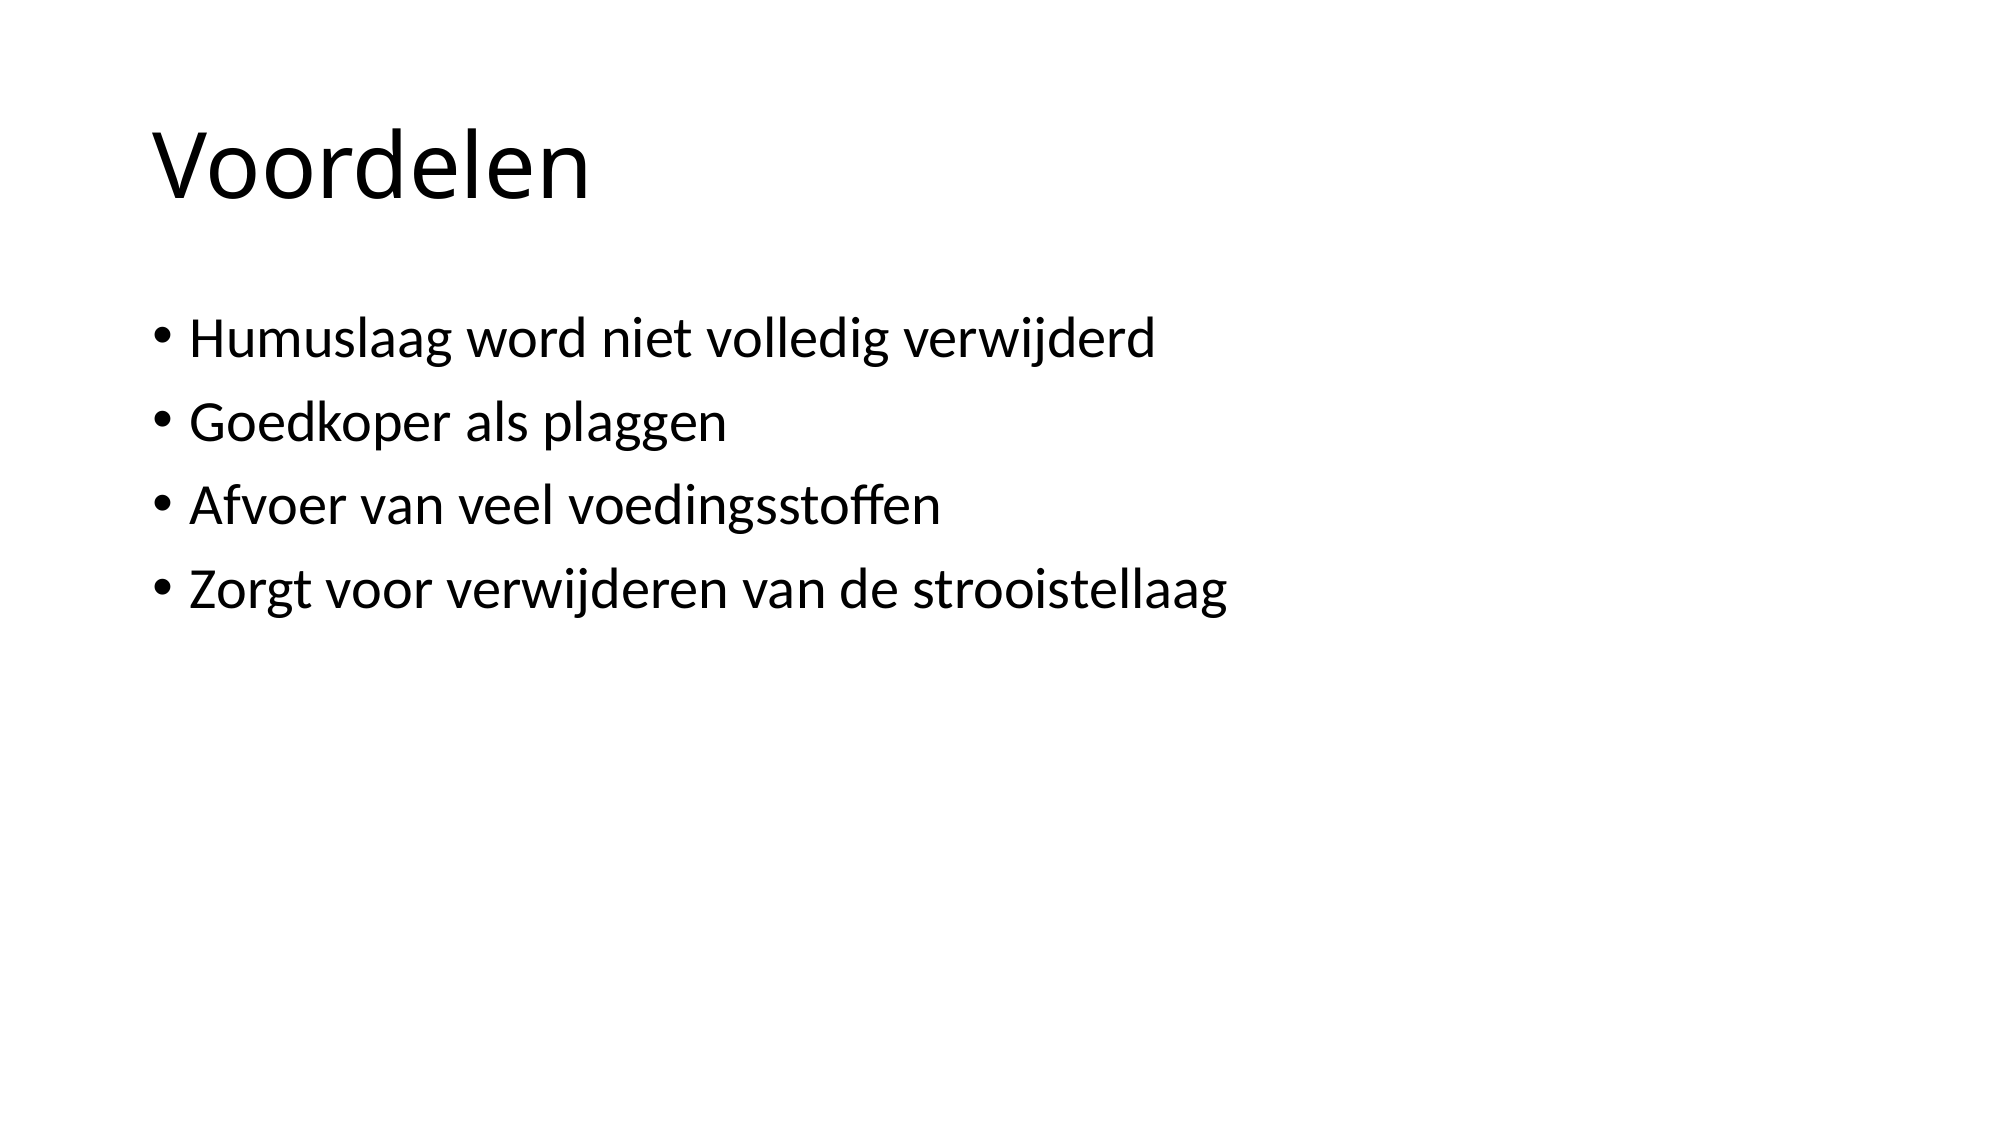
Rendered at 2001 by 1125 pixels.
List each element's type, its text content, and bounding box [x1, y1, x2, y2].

list Humuslaag word niet volledig verwijderd Goedkoper als plaggen Afvoer van veel voedingsstoffen Zorgt voor verwijderen van de strooistellaag [137, 299, 1863, 1014]
title Voordelen [137, 59, 1863, 278]
